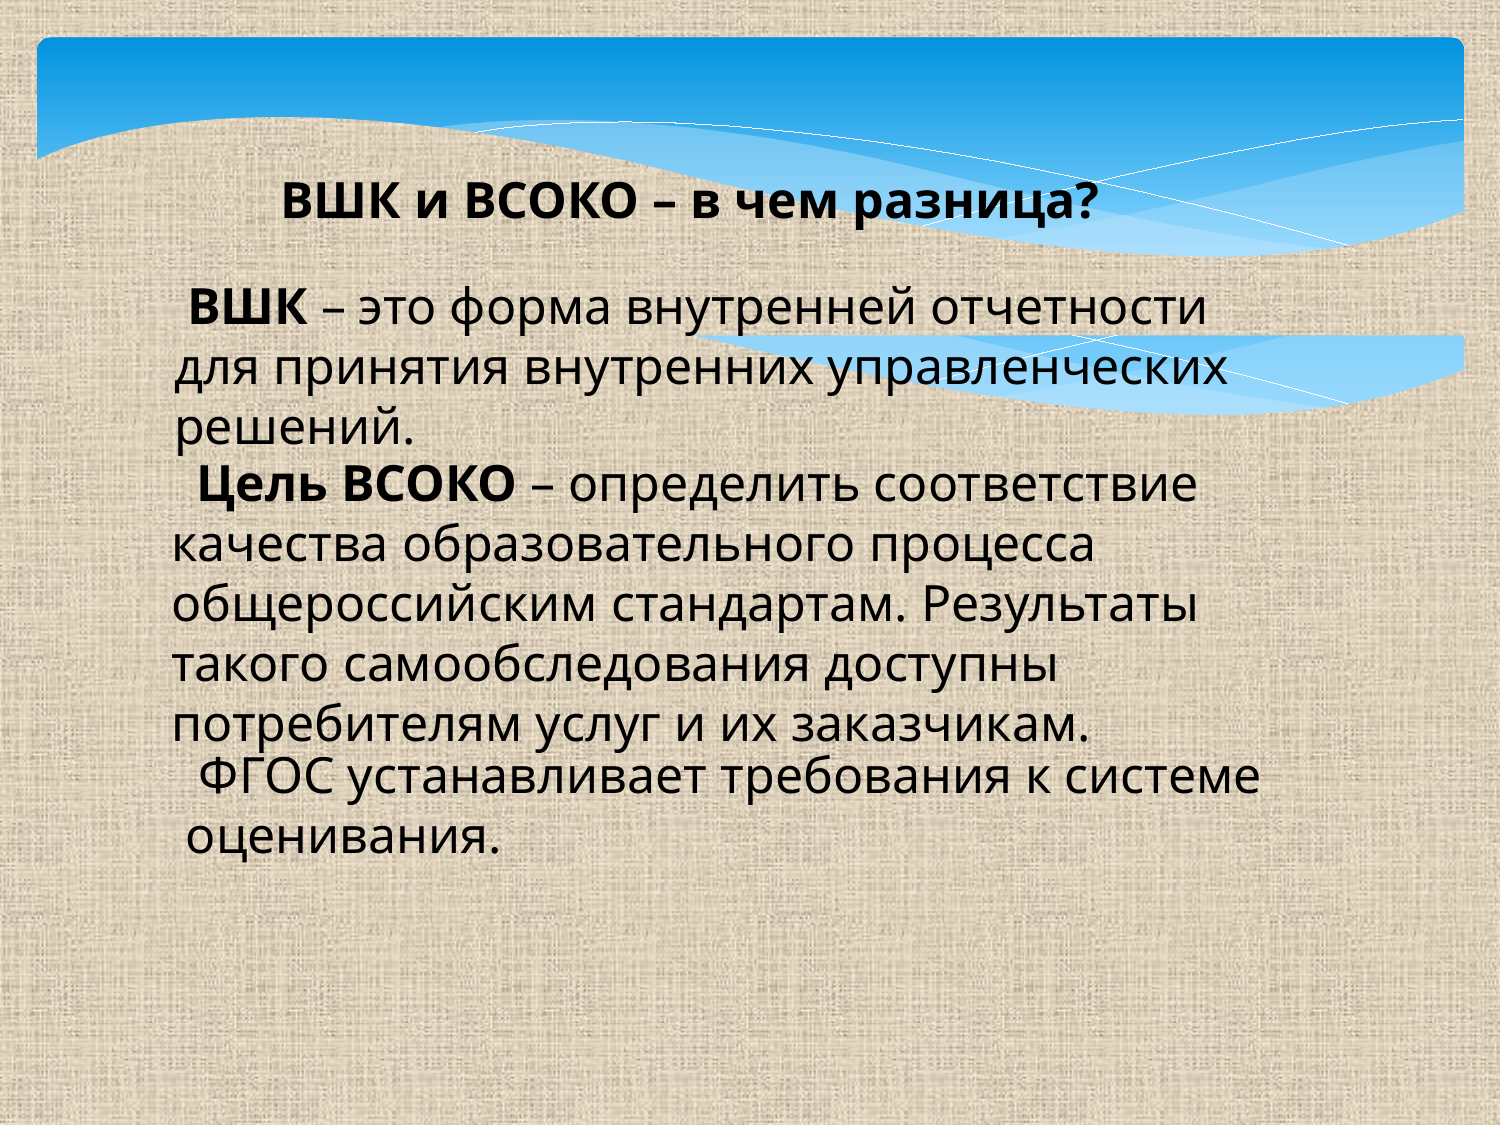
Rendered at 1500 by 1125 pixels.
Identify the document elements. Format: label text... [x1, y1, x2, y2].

text_box ВШК – это форма внутренней отчетности для принятия внутренних управленческих решений. [159, 267, 1294, 444]
text_box Цель ВСОКО – определить соответствие качества образовательного процесса общероссийским стандартам. Результаты такого самообследования доступны потребителям услуг и их заказчикам. [156, 444, 1338, 760]
text_box ВШК и ВСОКО – в чем разница? [265, 160, 1294, 236]
picture [0, 0, 1500, 1125]
text_box ФГОС устанавливает требования к системе оценивания. [171, 736, 1282, 871]
